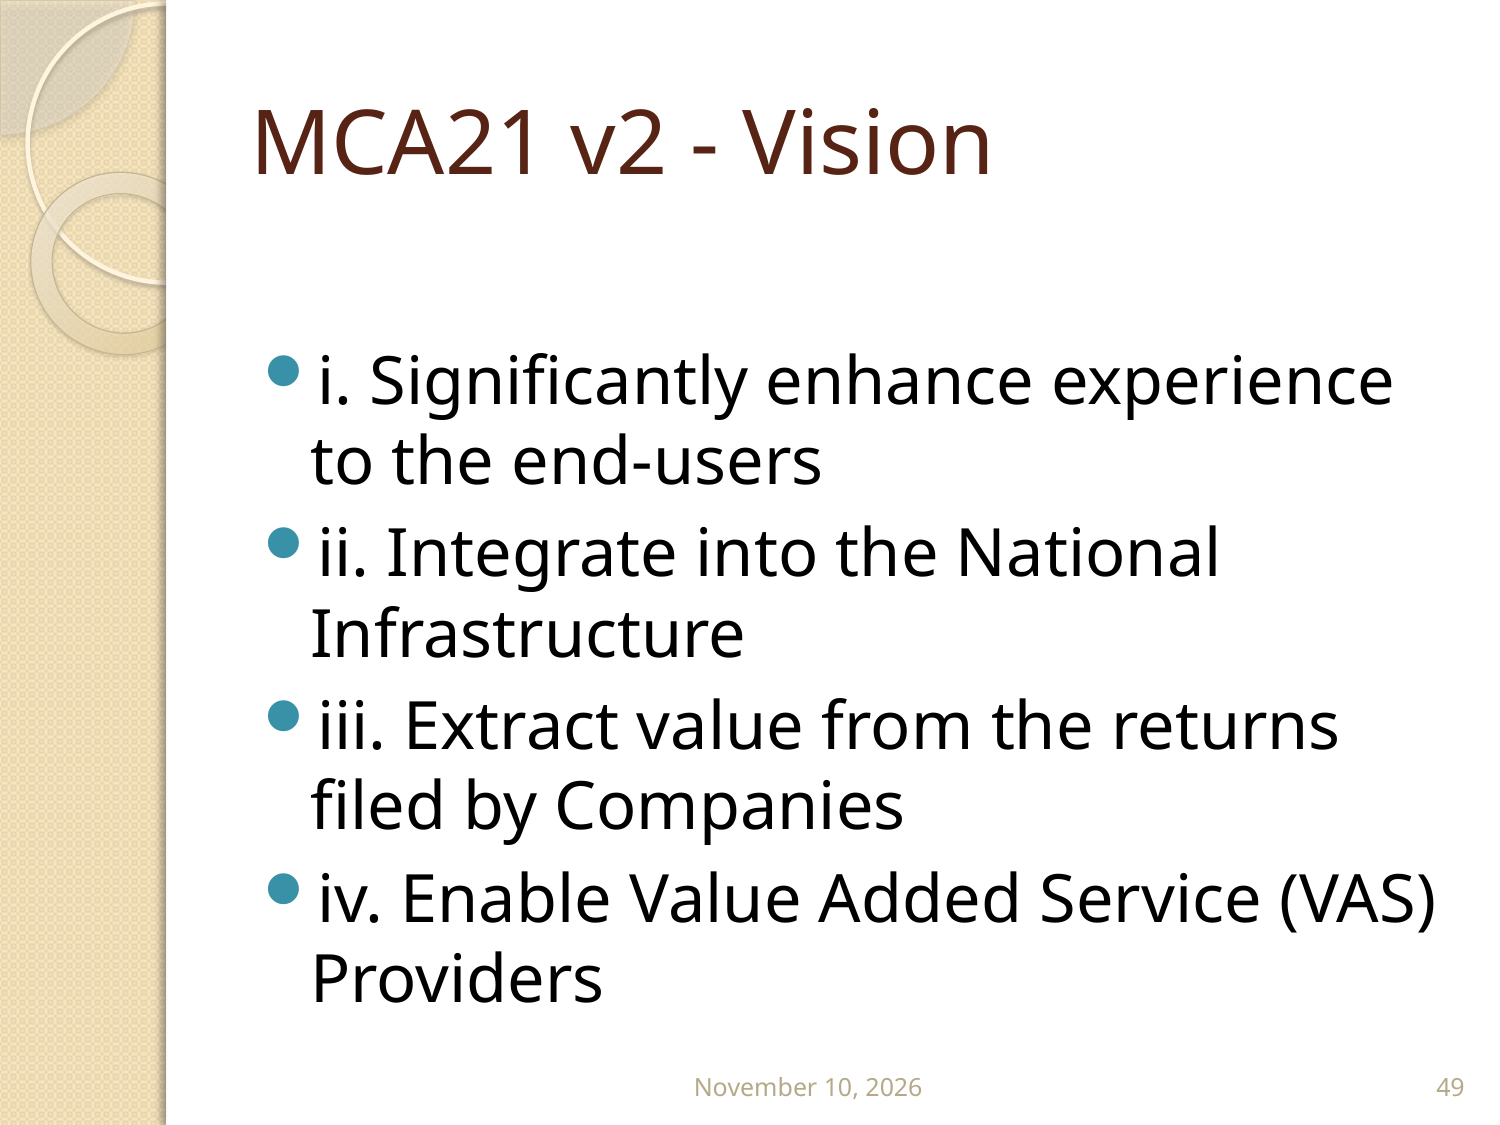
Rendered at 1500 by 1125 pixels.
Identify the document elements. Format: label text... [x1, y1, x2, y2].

slide_number 49 [1413, 1034, 1488, 1113]
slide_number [587, 1034, 938, 1113]
list i. Significantly enhance experience to the end-users ii. Integrate into the National Infrastructure iii. Extract value from the returns filed by Companies iv. Enable Value Added Service (VAS) Providers [235, 237, 1466, 1025]
title MCA21 v2 - Vision [235, 45, 1466, 233]
